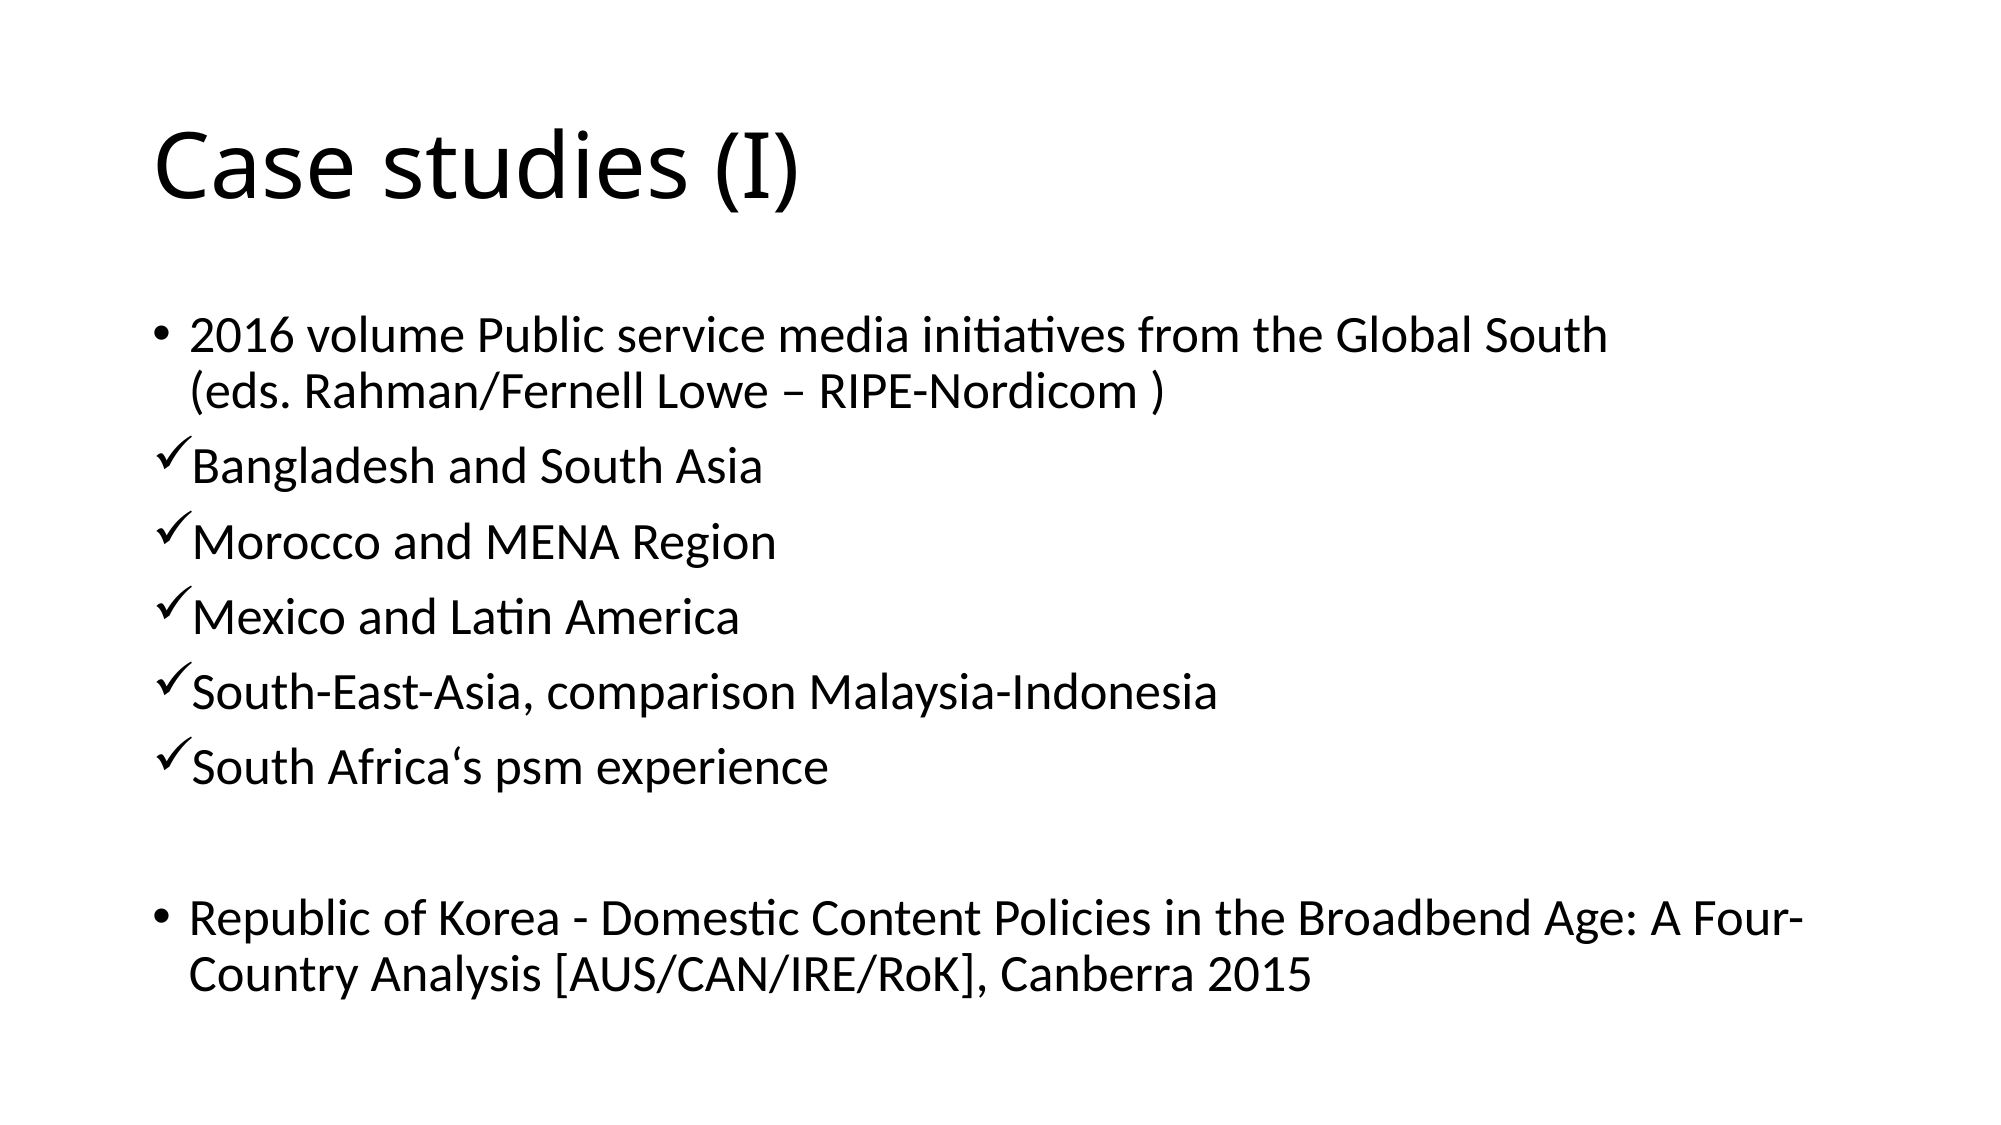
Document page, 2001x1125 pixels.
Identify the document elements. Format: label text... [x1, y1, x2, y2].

title Case studies (I) [137, 59, 1863, 278]
list 2016 volume Public service media initiatives from the Global South (eds. Rahman/Fernell Lowe – RIPE-Nordicom ) Bangladesh and South Asia Morocco and MENA Region Mexico and Latin America South-East-Asia, comparison Malaysia-Indonesia South Africa‘s psm experience Republic of Korea - Domestic Content Policies in the Broadbend Age: A Four-Country Analysis [AUS/CAN/IRE/RoK], Canberra 2015 [137, 299, 1863, 1014]
